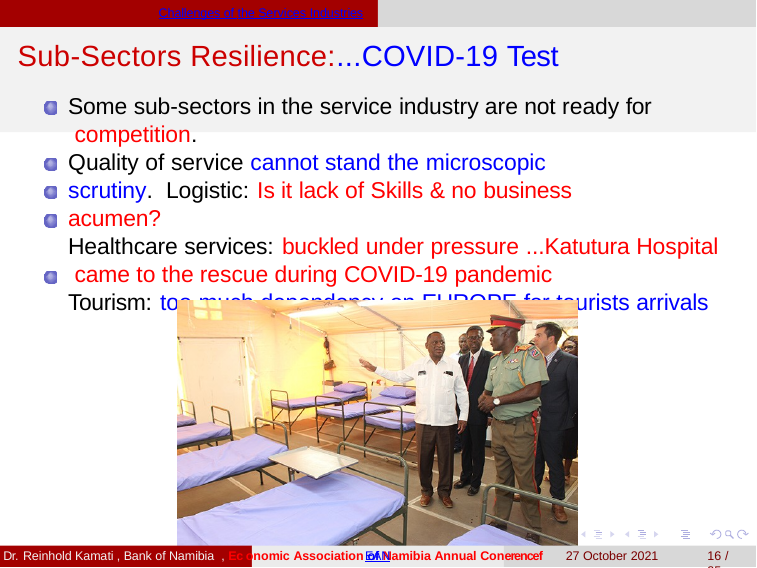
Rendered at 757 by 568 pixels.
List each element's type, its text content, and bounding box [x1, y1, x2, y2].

picture [43, 157, 58, 171]
text_box [377, 0, 756, 27]
text_box Challenges of the Services Industries [156, 2, 367, 20]
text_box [0, 300, 757, 568]
picture [43, 214, 58, 228]
title Sub-Sectors Resilience:...COVID-19 Test [0, 27, 756, 133]
picture [43, 186, 58, 200]
picture [43, 101, 58, 115]
list Some sub-sectors in the service industry are not ready for competition. Quality of service cannot stand the microscopic scrutiny. Logistic: Is it lack of Skills & no business acumen? Healthcare services: buckled under pressure ...Katutura Hospital came to the rescue during COVID-19 pandemic Tourism: too much dependency on EUROPE for tourists arrivals [35, 89, 721, 298]
picture [43, 270, 58, 284]
